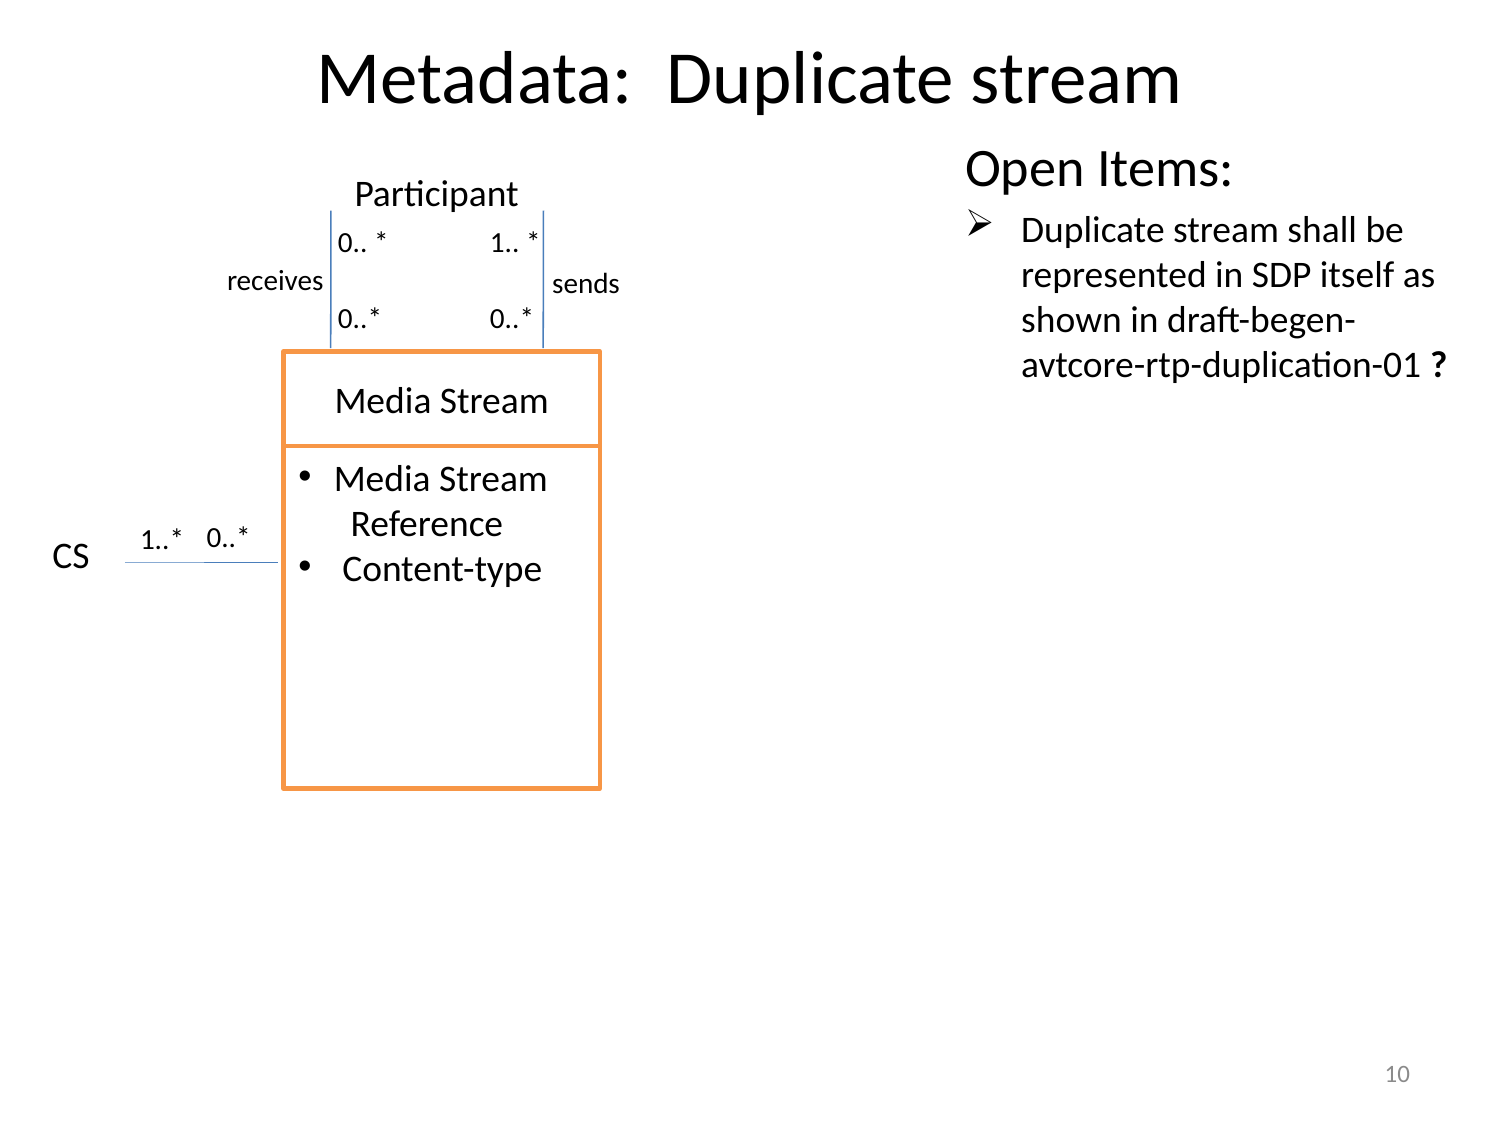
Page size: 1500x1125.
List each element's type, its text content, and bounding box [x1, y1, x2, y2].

title Metadata: Duplicate stream [74, 9, 1426, 138]
slide_number 10 [1074, 1042, 1425, 1103]
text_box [283, 357, 601, 789]
list Open Items: Duplicate stream shall be represented in SDP itself as shown in draft-begen-avtcore-rtp-duplication-01 ? [949, 124, 1472, 938]
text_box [212, 210, 676, 349]
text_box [37, 512, 279, 596]
text_box Participant [234, 148, 640, 208]
